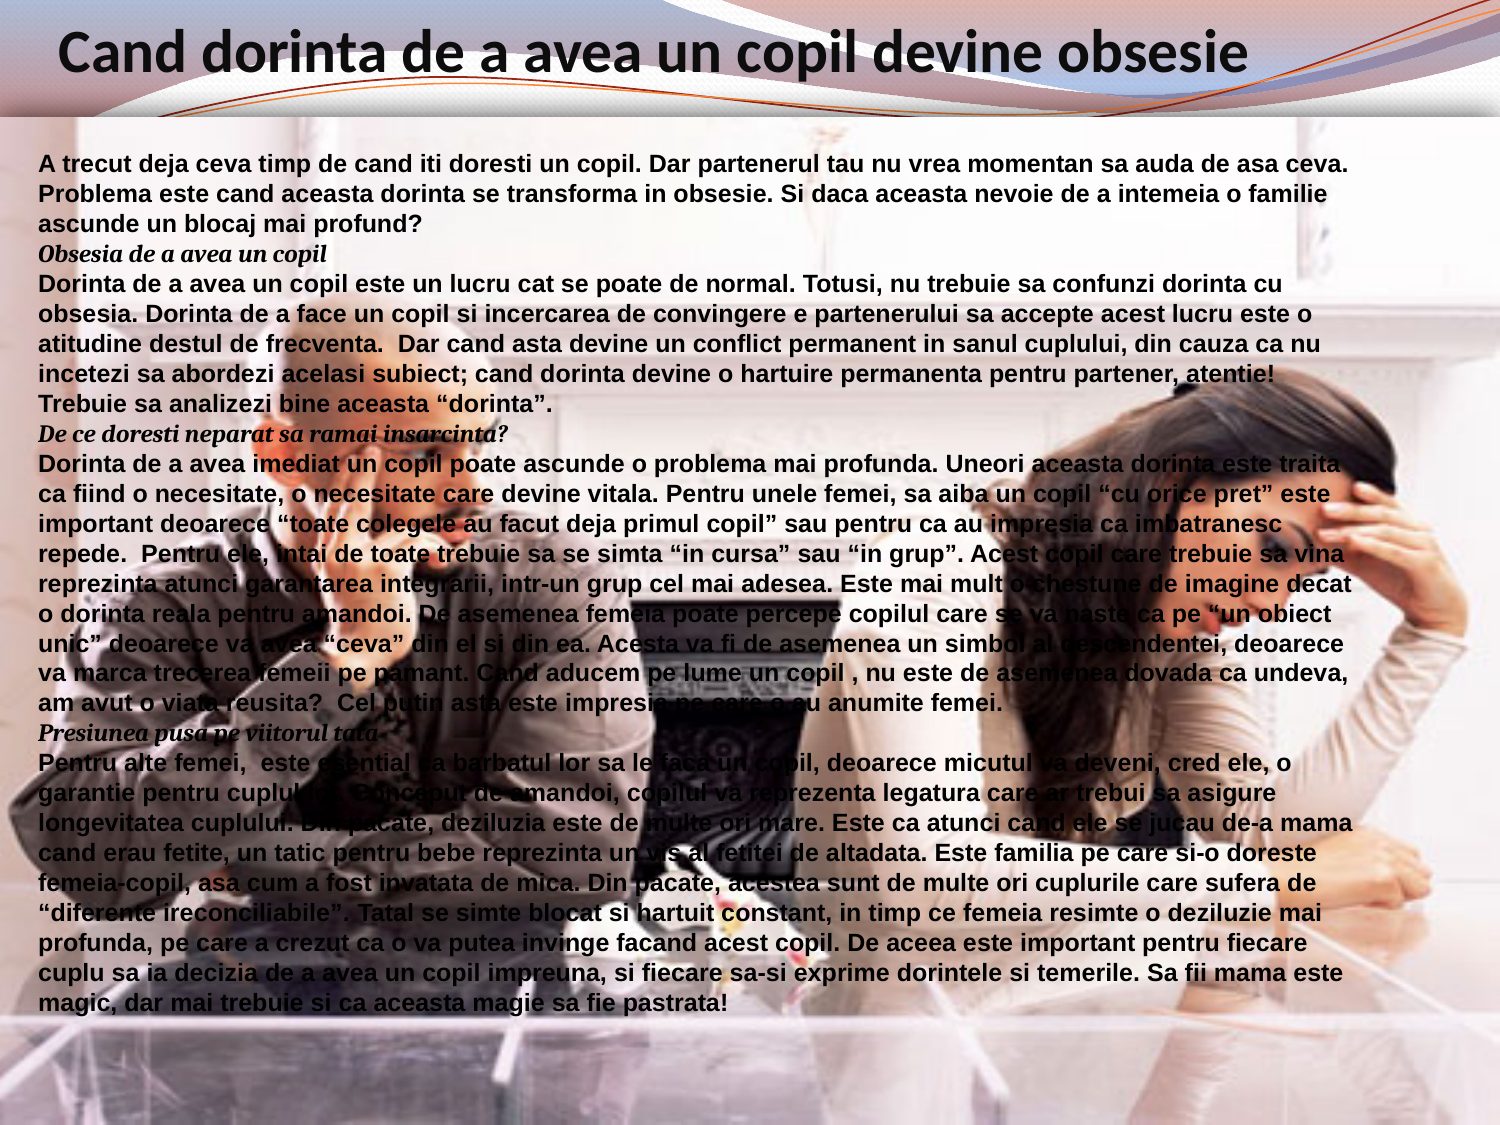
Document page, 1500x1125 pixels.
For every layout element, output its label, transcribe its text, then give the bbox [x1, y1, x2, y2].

title Cand dorinta de a avea un copil devine obsesie [58, 0, 1422, 92]
picture [0, 116, 1500, 1125]
